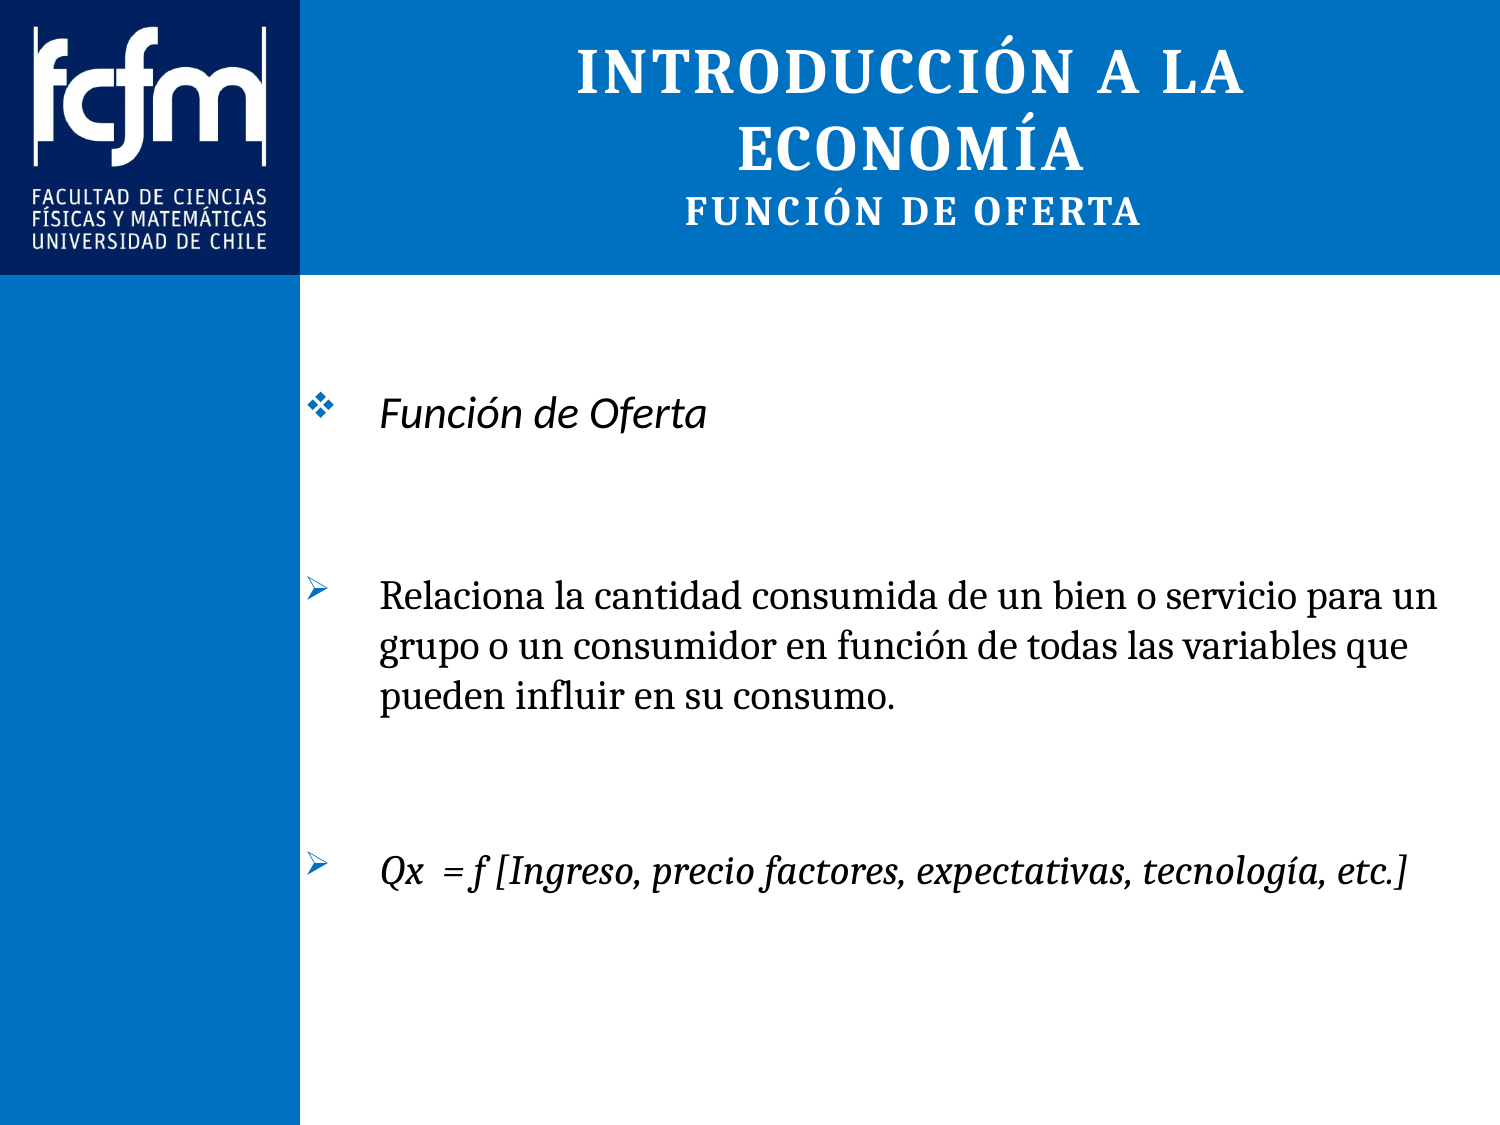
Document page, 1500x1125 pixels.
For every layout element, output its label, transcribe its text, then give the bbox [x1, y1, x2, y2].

picture [29, 18, 272, 254]
list Función de Oferta Relaciona la cantidad consumida de un bien o servicio para un grupo o un consumidor en función de todas las variables que pueden influir en su consumo. Qx = f [Ingreso, precio factores, expectativas, tecnología, etc.] [289, 375, 1471, 1005]
title Introducción a la economía función de oferta [399, 37, 1425, 225]
